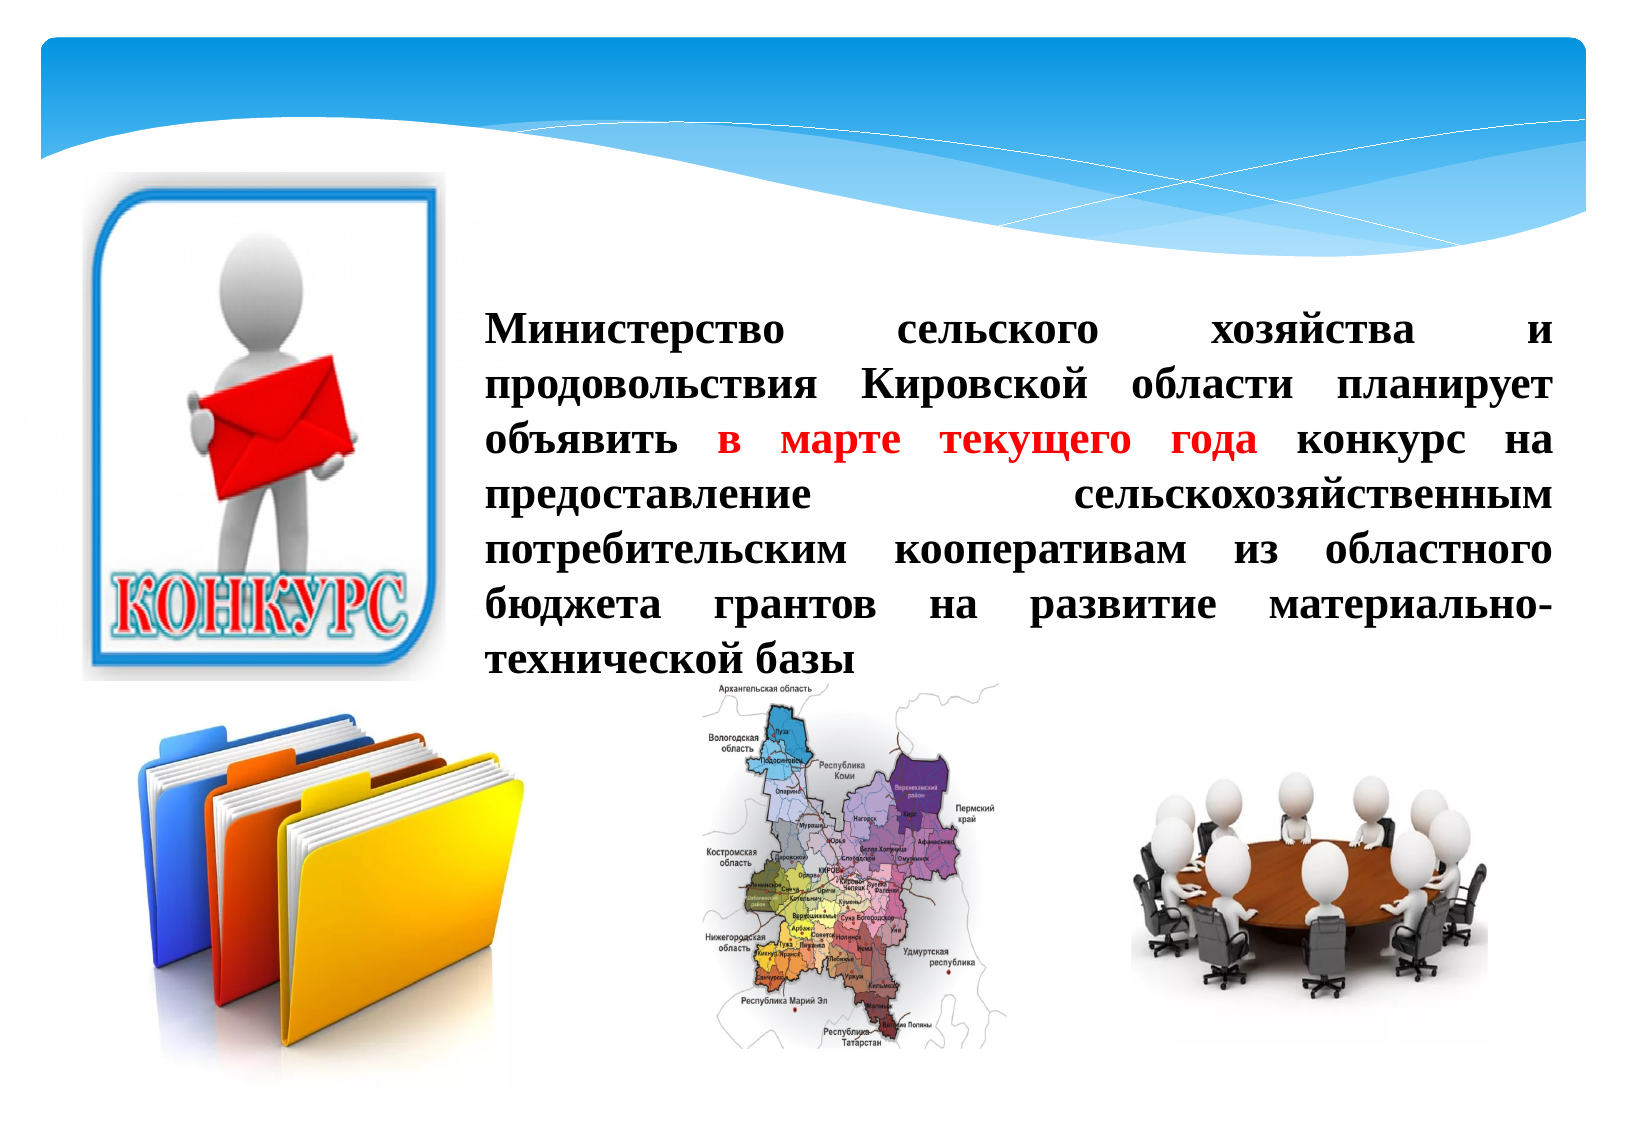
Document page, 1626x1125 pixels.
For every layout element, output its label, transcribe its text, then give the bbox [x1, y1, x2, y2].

picture [701, 683, 1007, 1049]
picture [79, 685, 565, 1091]
text_box Министерство сельского хозяйства и продовольствия Кировской области планирует объявить в марте текущего года конкурс на предоставление сельскохозяйственным потребительским кооперативам из областного бюджета грантов на развитие материально-технической базы [512, 290, 1569, 691]
picture [1131, 715, 1488, 1045]
picture [20, 172, 506, 681]
